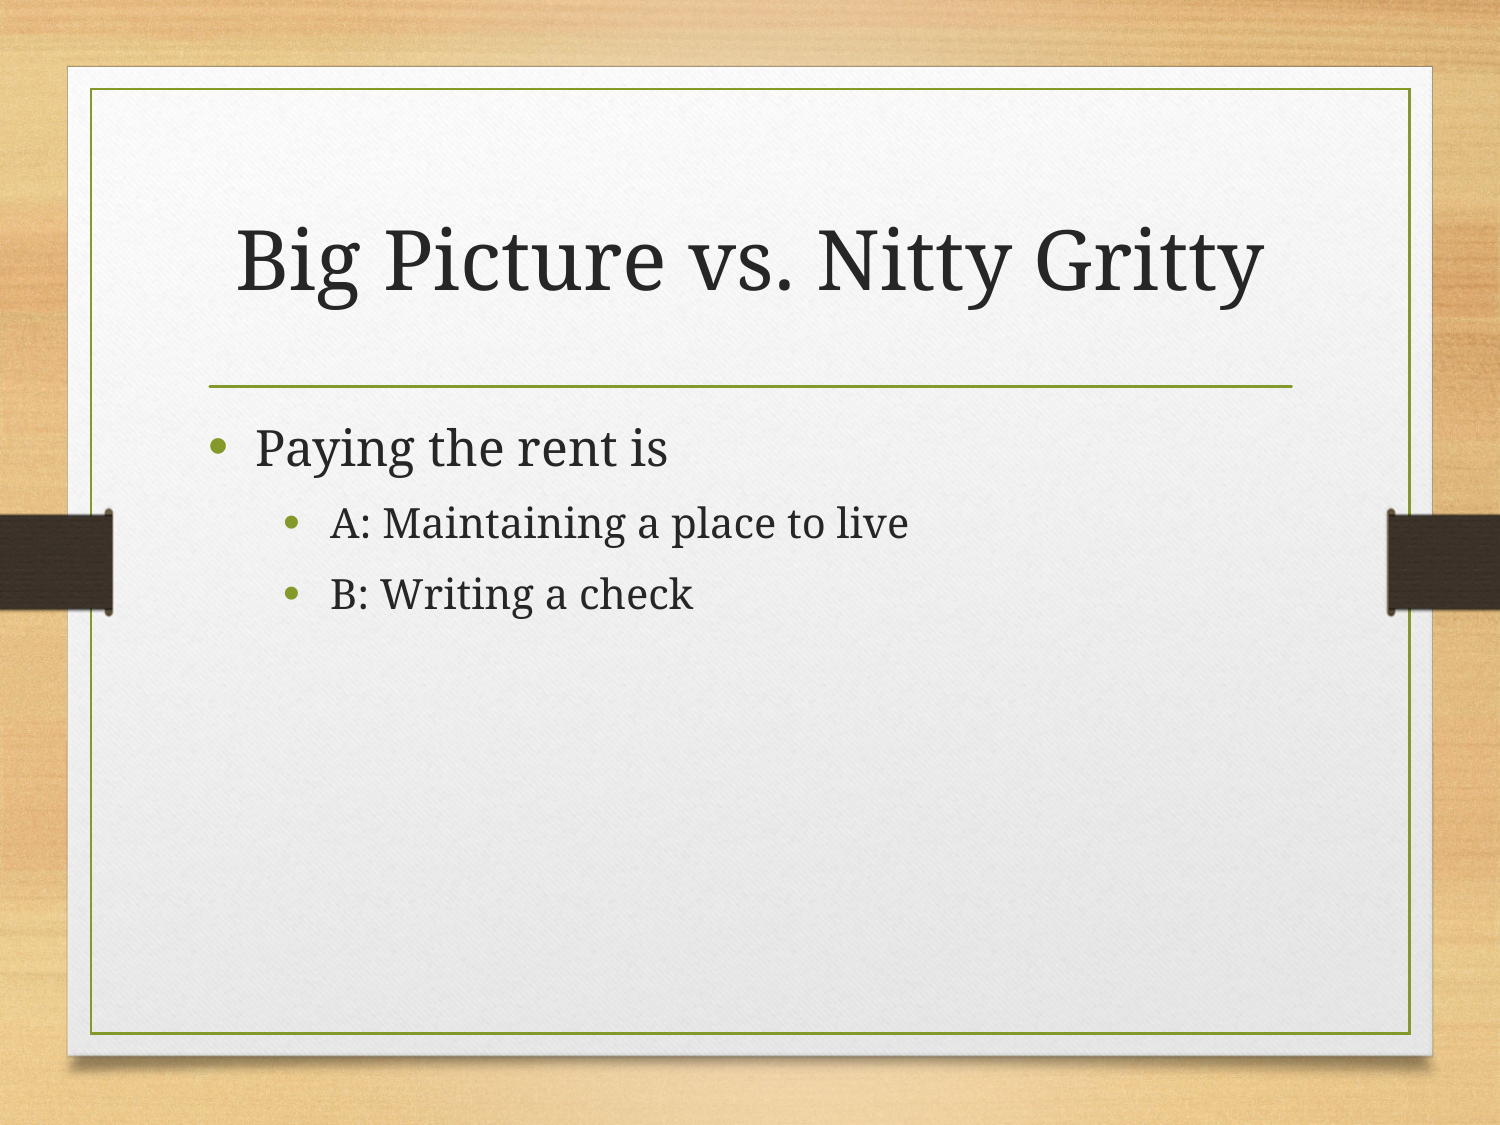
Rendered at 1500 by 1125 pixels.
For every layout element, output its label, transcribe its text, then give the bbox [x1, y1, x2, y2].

picture [0, 0, 1500, 1125]
title Big Picture vs. Nitty Gritty [193, 150, 1309, 365]
list Paying the rent is A: Maintaining a place to live B: Writing a check [193, 408, 1309, 974]
